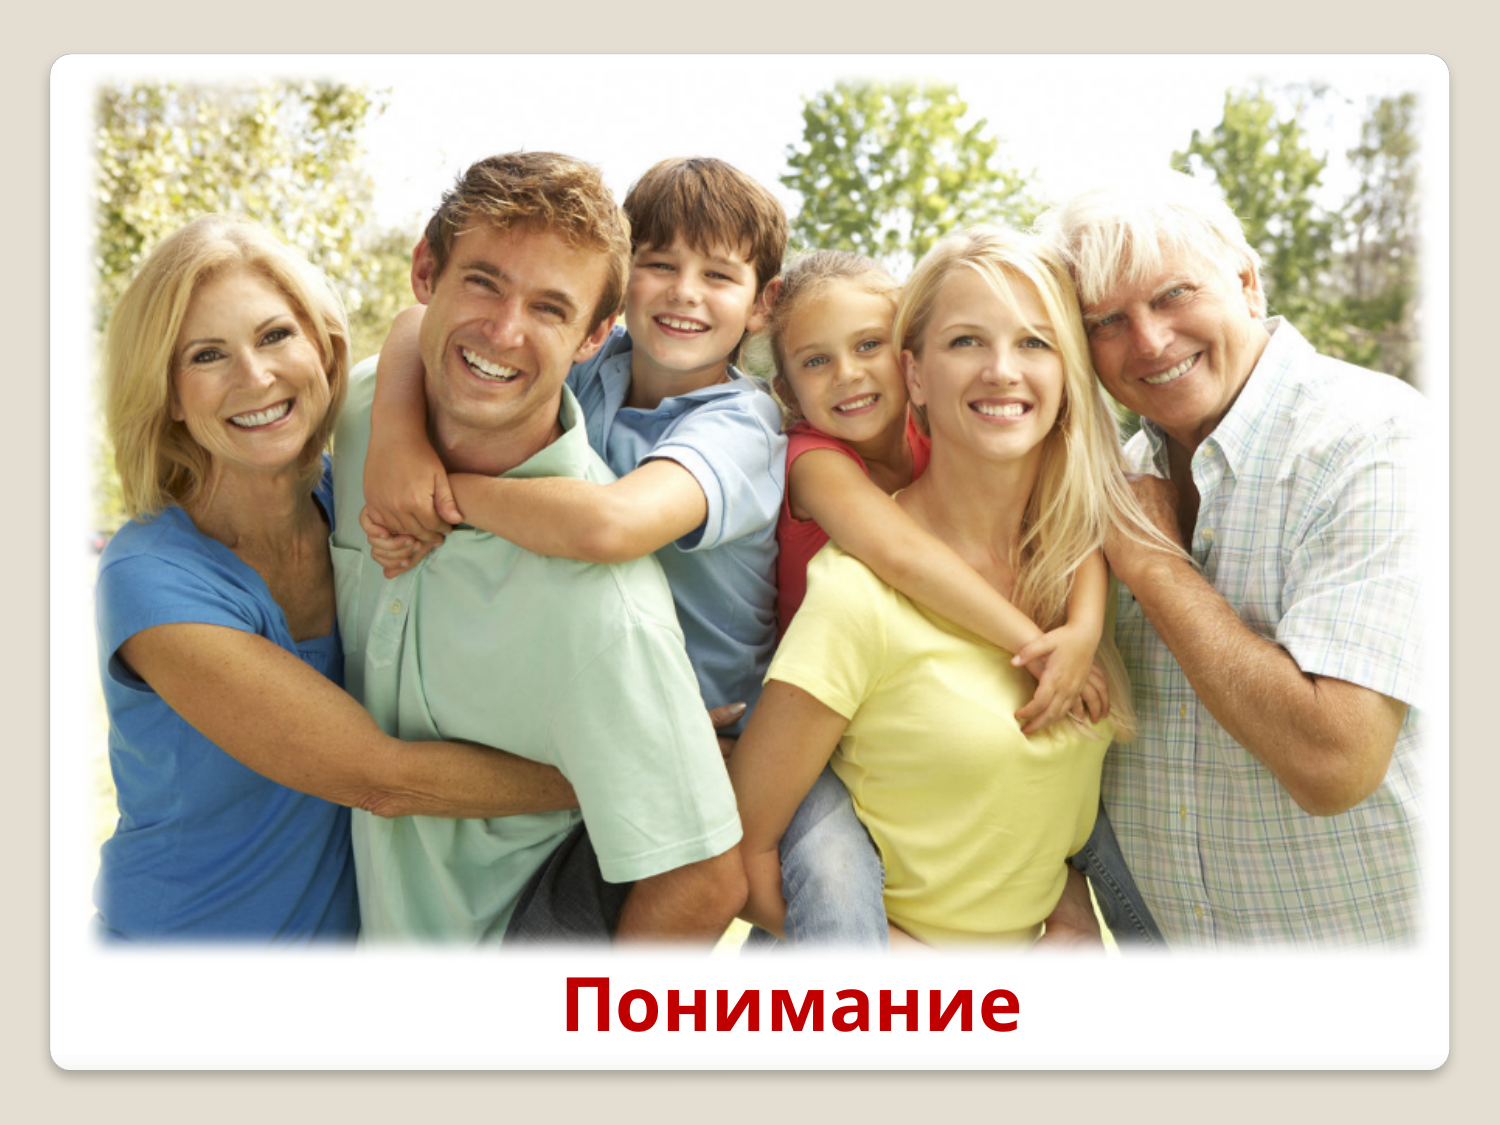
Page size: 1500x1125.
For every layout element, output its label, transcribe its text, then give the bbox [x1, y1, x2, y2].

picture [81, 70, 1434, 962]
text_box Понимание [545, 975, 1038, 1054]
